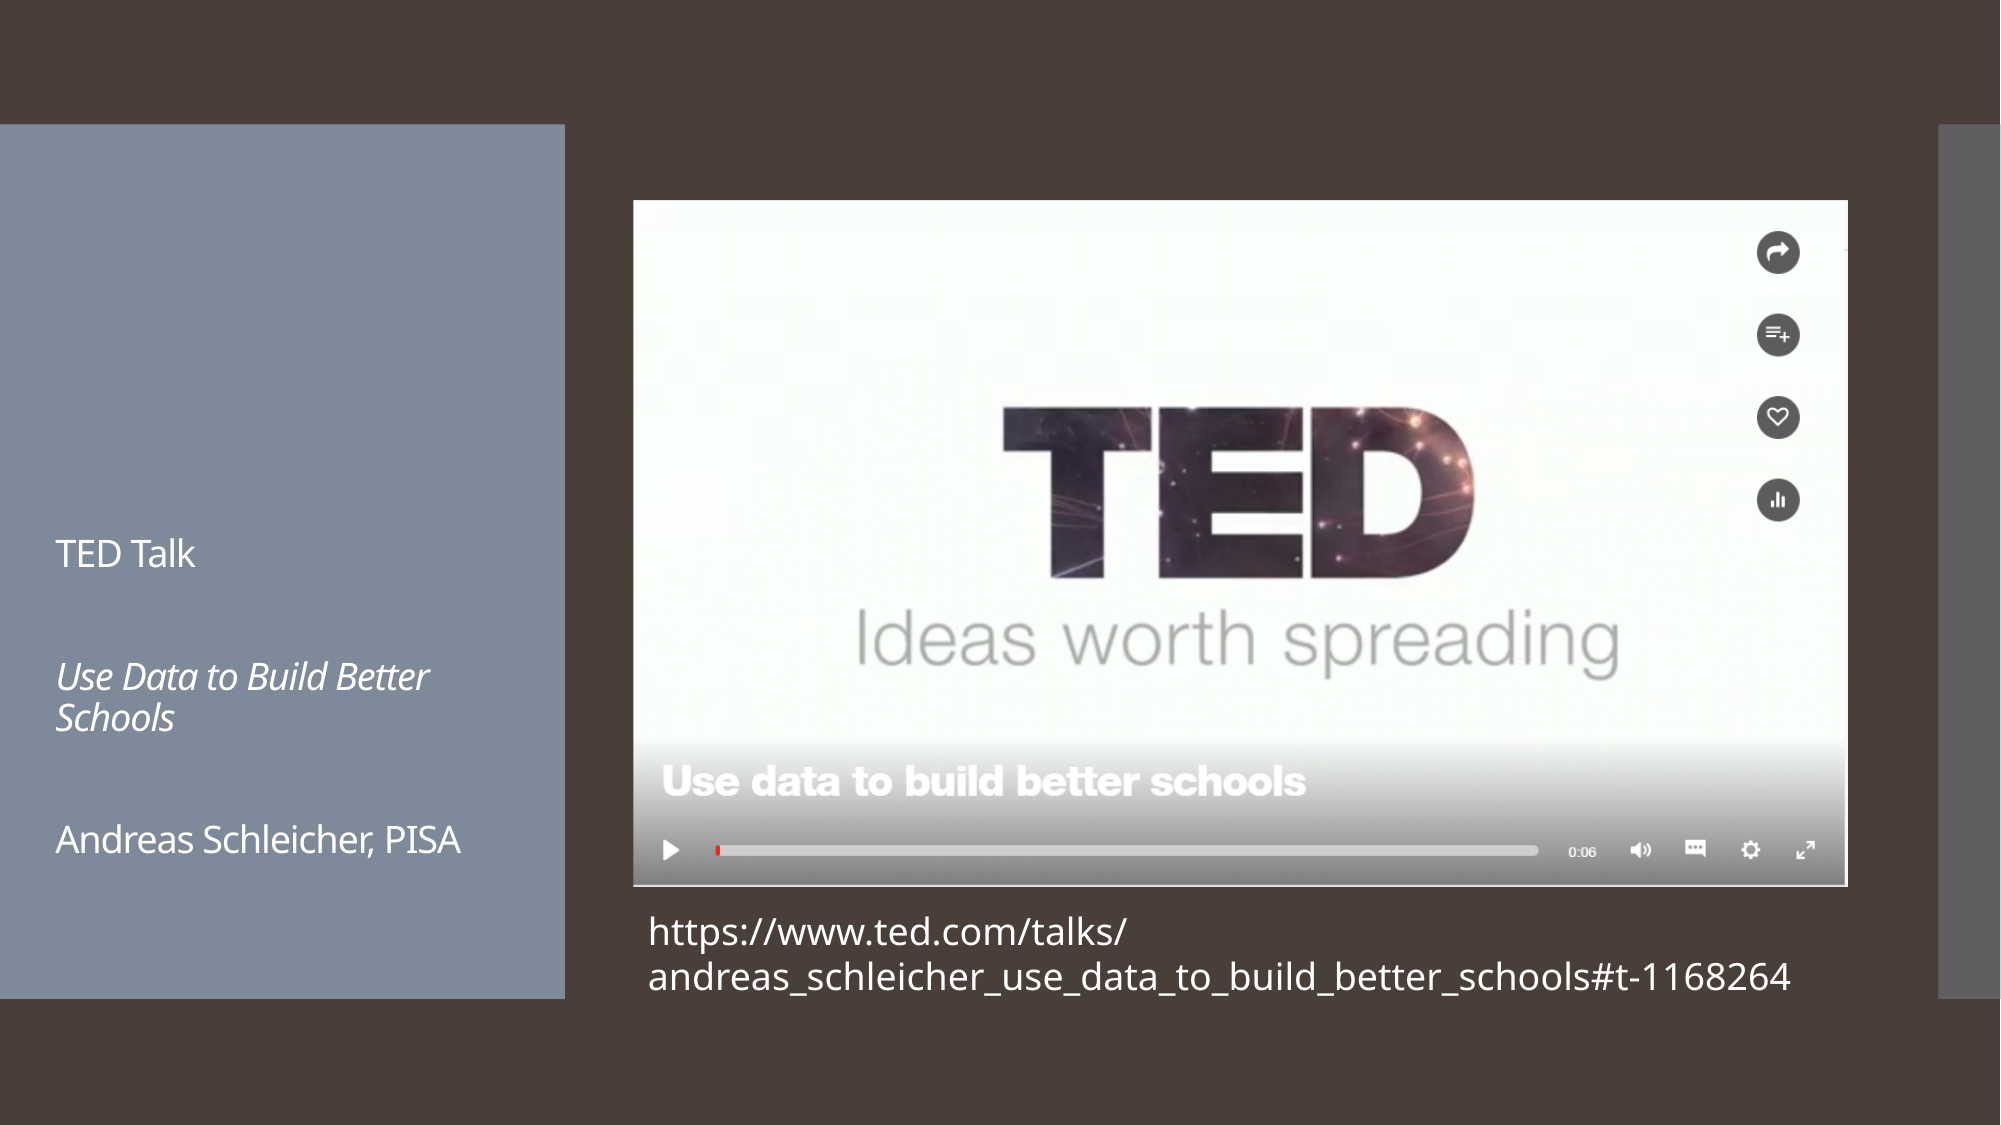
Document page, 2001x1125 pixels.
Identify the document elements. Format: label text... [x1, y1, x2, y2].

picture [632, 200, 1851, 887]
text_box https://www.ted.com/talks/andreas_schleicher_use_data_to_build_better_schools#t-1168264 [633, 900, 1850, 1006]
title TED Talk Use Data to Build Better Schools Andreas Schleicher, PISA [40, 525, 506, 916]
